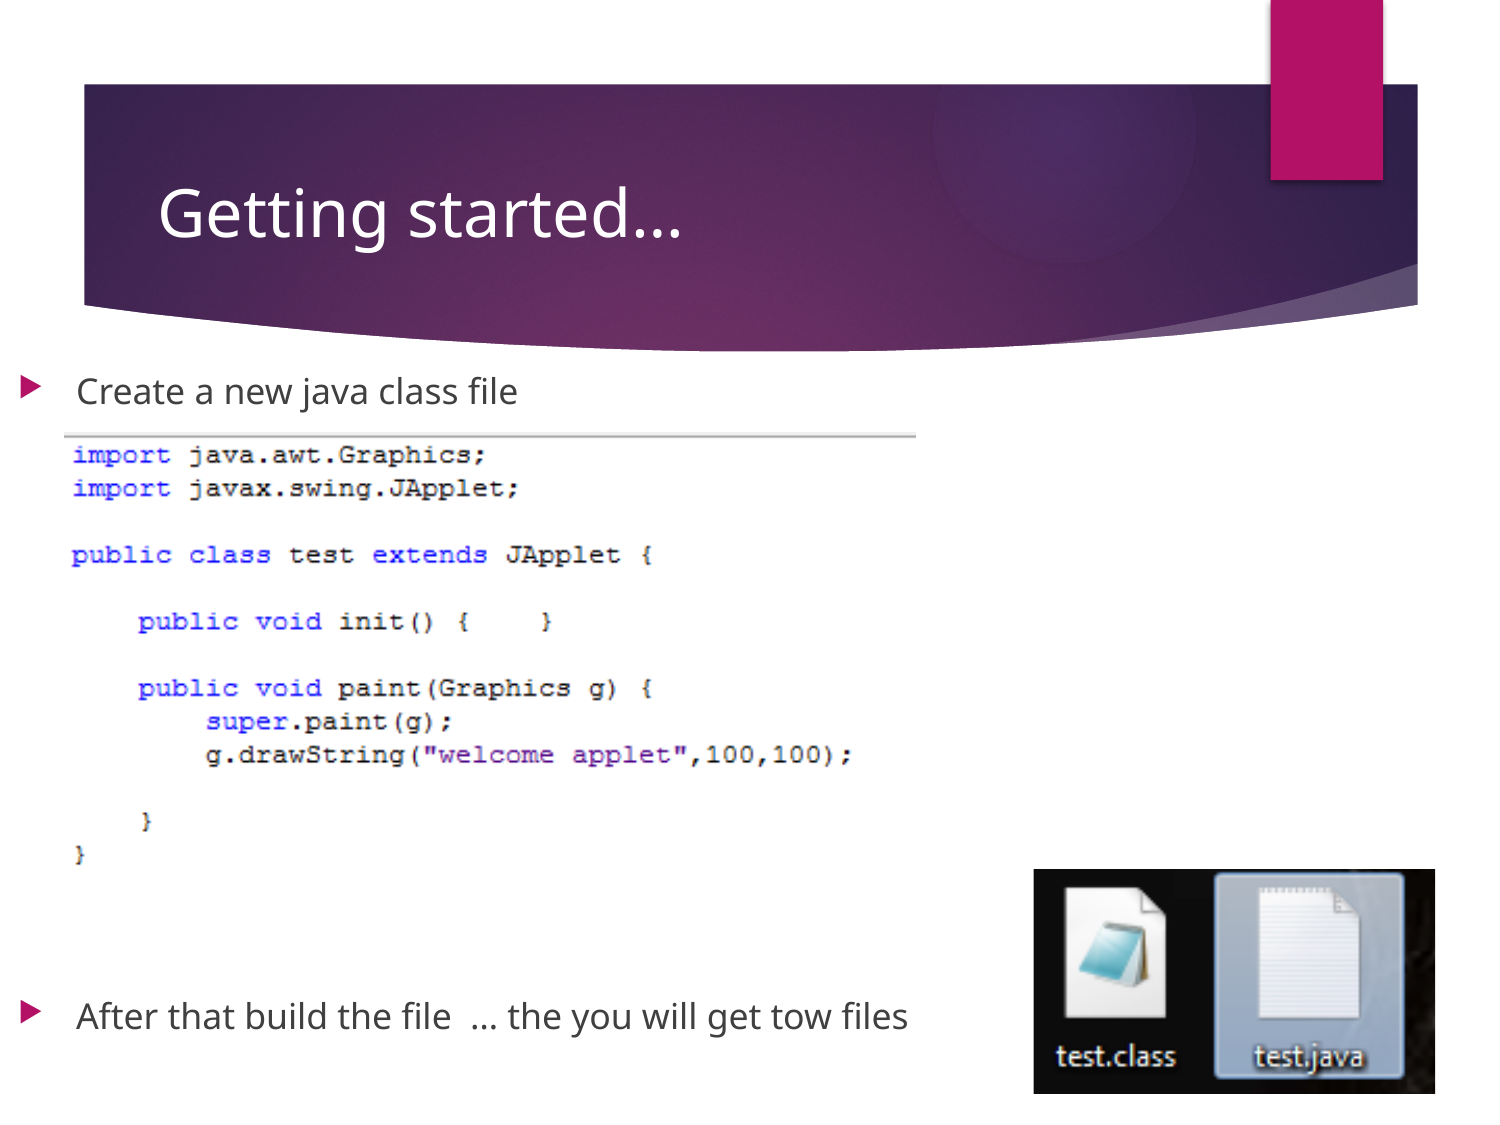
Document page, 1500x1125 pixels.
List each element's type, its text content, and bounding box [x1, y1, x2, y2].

title Getting started… [142, 152, 1183, 269]
picture [1033, 869, 1436, 1095]
list Create a new java class file After that build the file … the you will get tow files [3, 361, 1045, 1047]
picture [64, 432, 916, 912]
